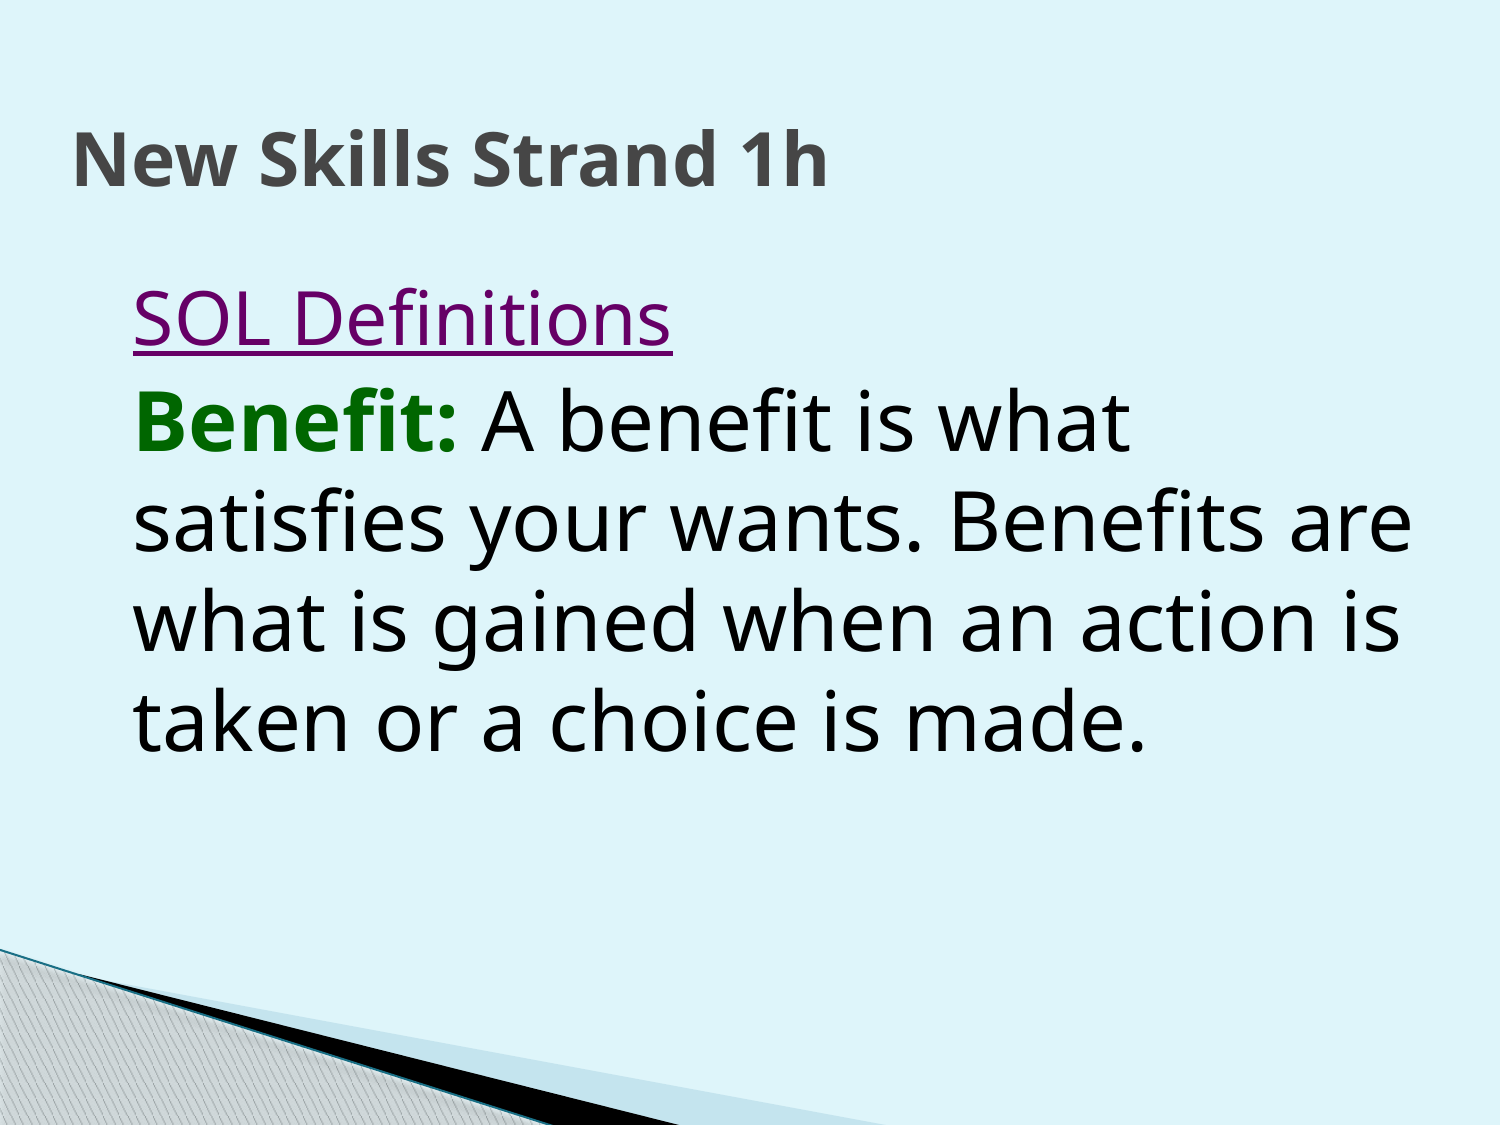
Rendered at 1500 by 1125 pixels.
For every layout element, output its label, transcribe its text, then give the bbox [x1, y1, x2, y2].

title New Skills Strand 1h [55, 62, 1406, 250]
list SOL Definitions Benefit: A benefit is what satisfies your wants. Benefits are what is gained when an action is taken or a choice is made. [99, 262, 1450, 1005]
